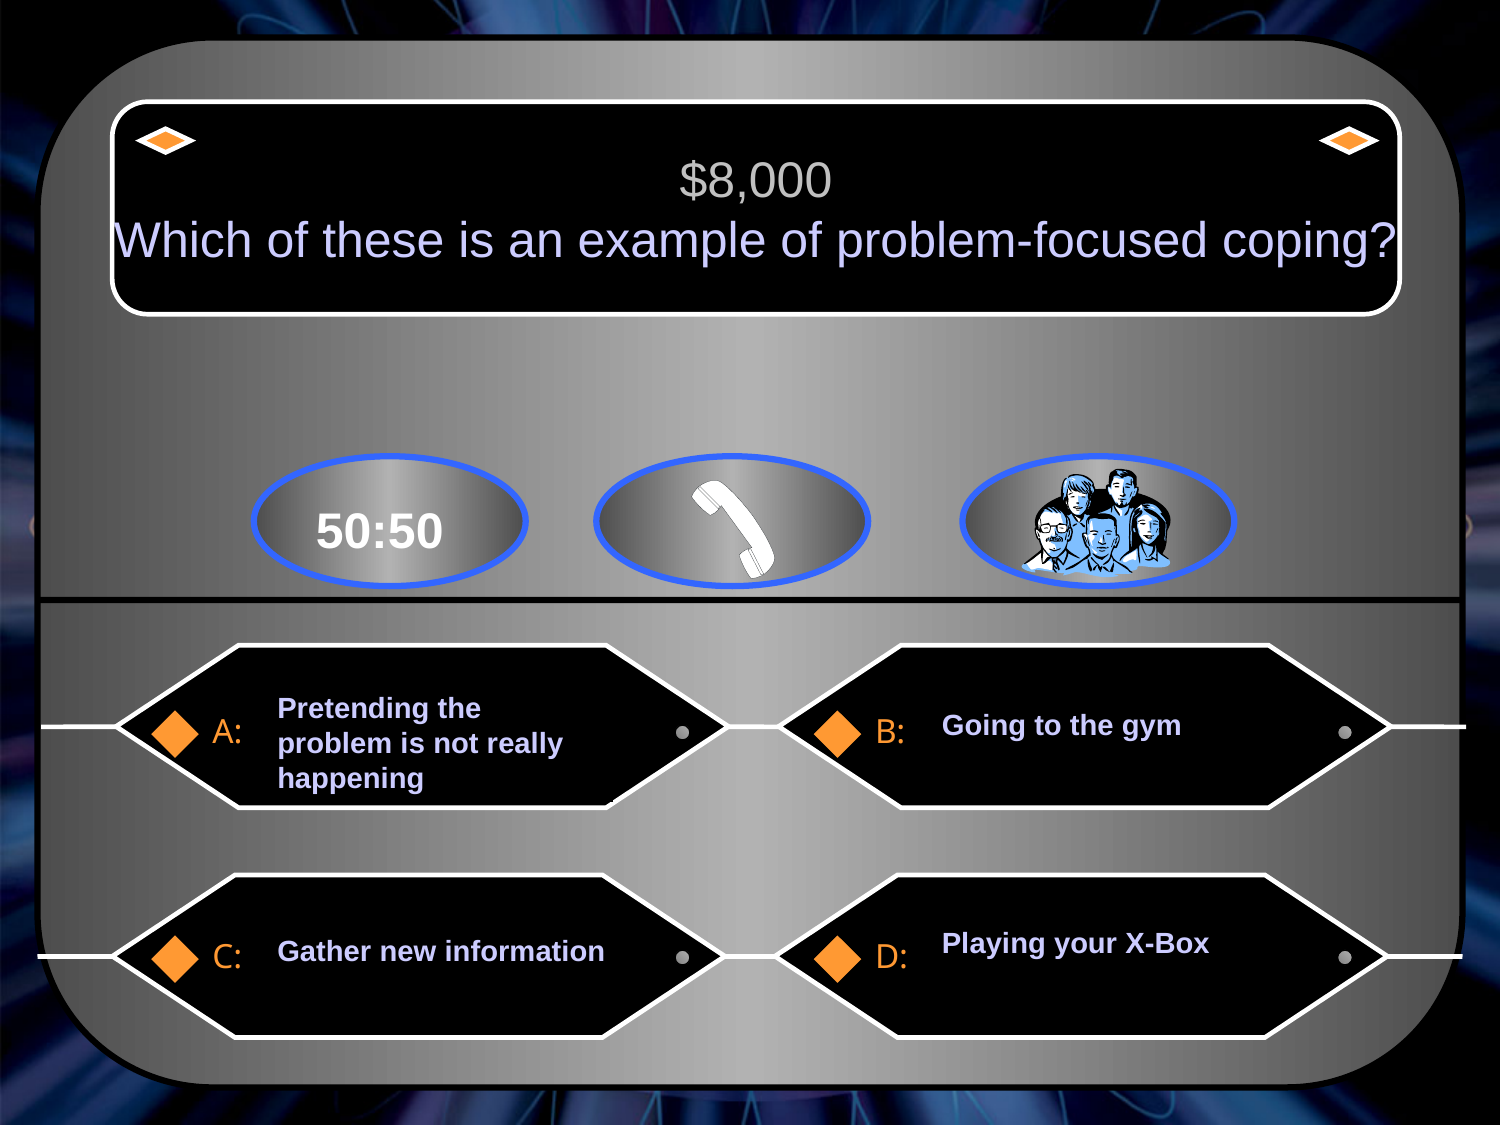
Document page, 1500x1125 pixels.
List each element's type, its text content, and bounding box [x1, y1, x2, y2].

text_box [1026, 456, 1235, 575]
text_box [111, 101, 1400, 315]
text_box [37, 814, 1463, 874]
picture [0, 0, 1500, 1125]
text_box 50:50 [301, 491, 476, 567]
text_box [37, 601, 1463, 646]
text_box [37, 37, 1463, 600]
text_box [962, 468, 1019, 573]
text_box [37, 874, 1463, 1038]
text_box [100, 1047, 1400, 1088]
text_box [596, 456, 869, 583]
text_box [253, 456, 526, 587]
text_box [40, 644, 1467, 808]
